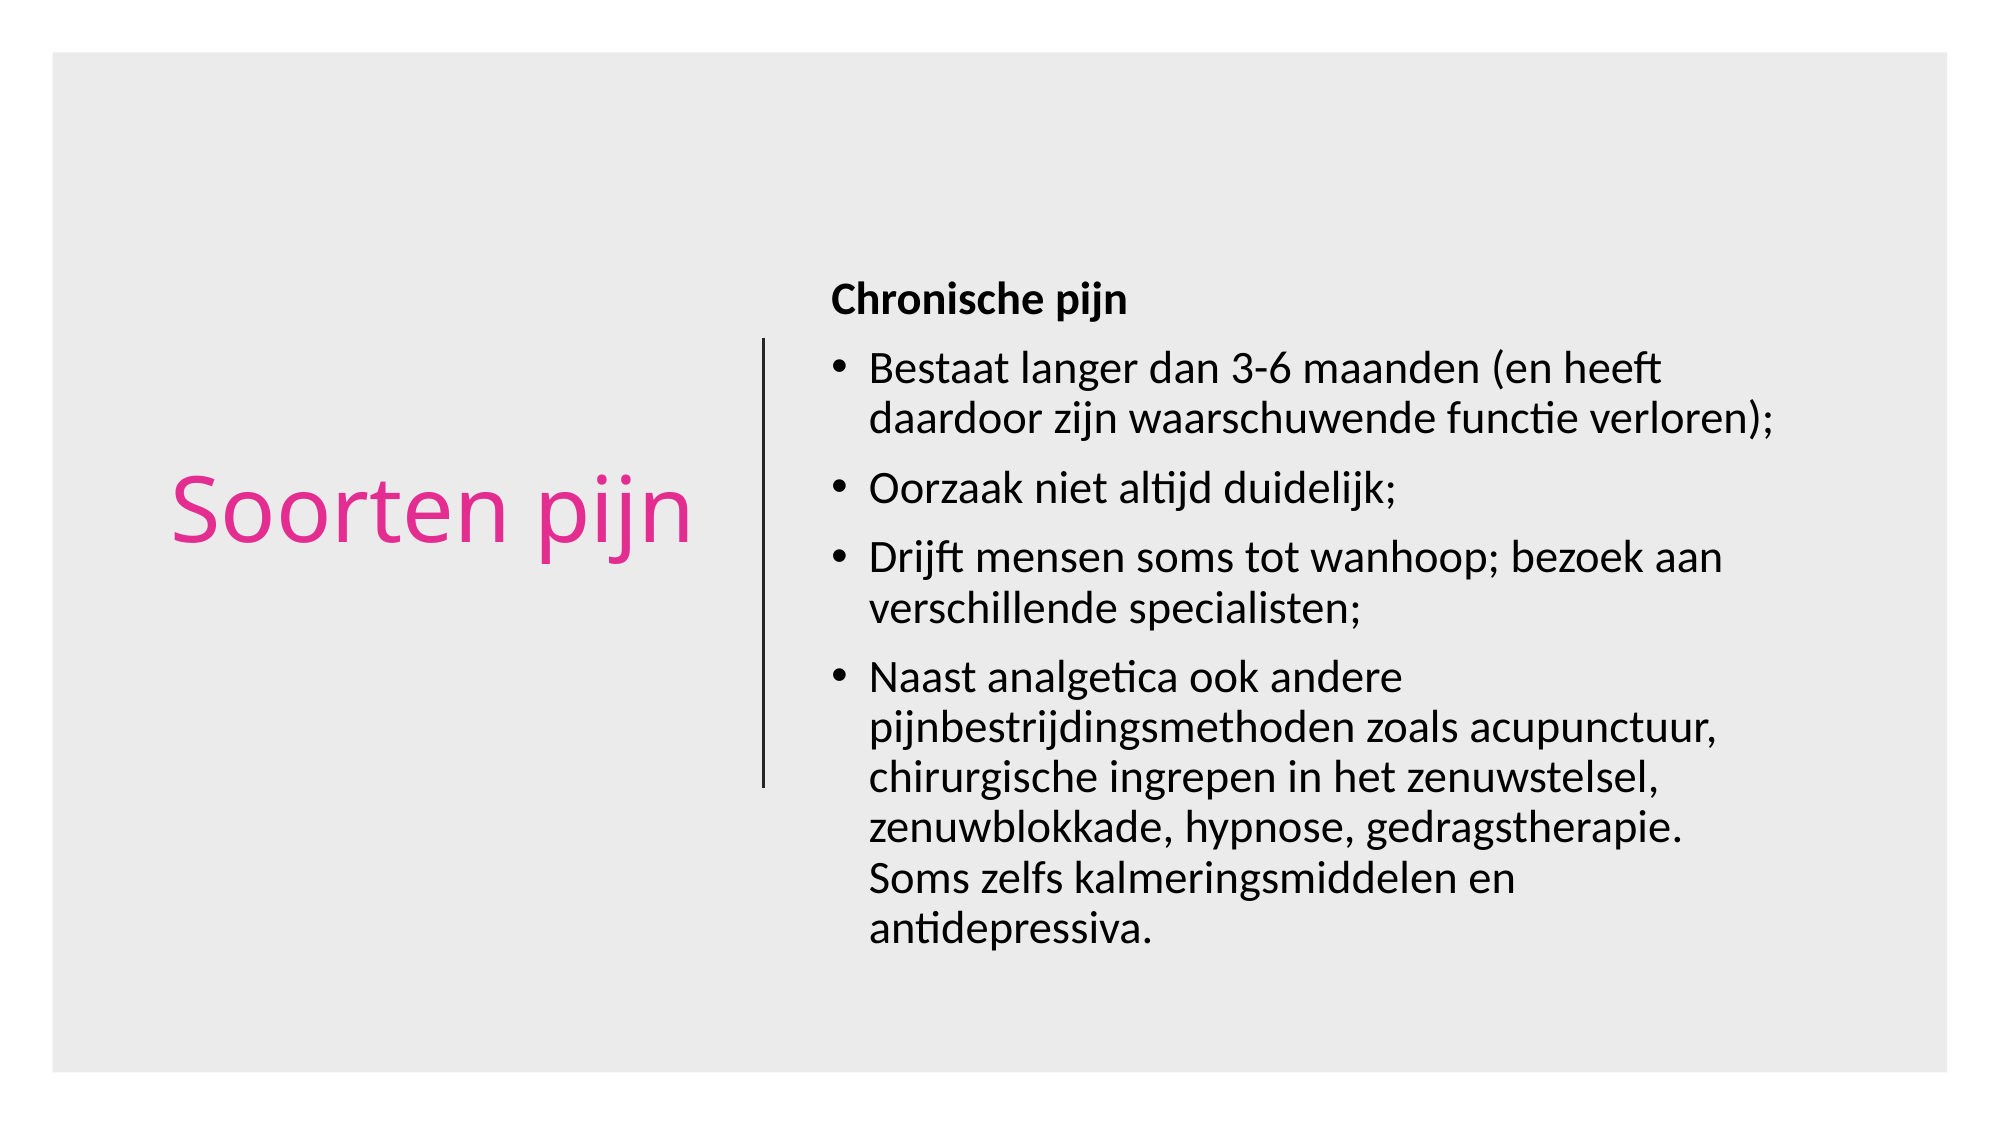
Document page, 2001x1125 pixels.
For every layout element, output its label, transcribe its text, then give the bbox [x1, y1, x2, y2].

list Chronische pijn Bestaat langer dan 3-6 maanden (en heeft daardoor zijn waarschuwende functie verloren); Oorzaak niet altijd duidelijk; Drijft mensen soms tot wanhoop; bezoek aan verschillende specialisten; Naast analgetica ook andere pijnbestrijdingsmethoden zoals acupunctuur, chirurgische ingrepen in het zenuwstelsel, zenuwblokkade, hypnose, gedragstherapie. Soms zelfs kalmeringsmiddelen en antidepressiva. [816, 266, 1800, 967]
title Soorten pijn [137, 158, 711, 967]
text_box [52, 51, 1948, 1073]
